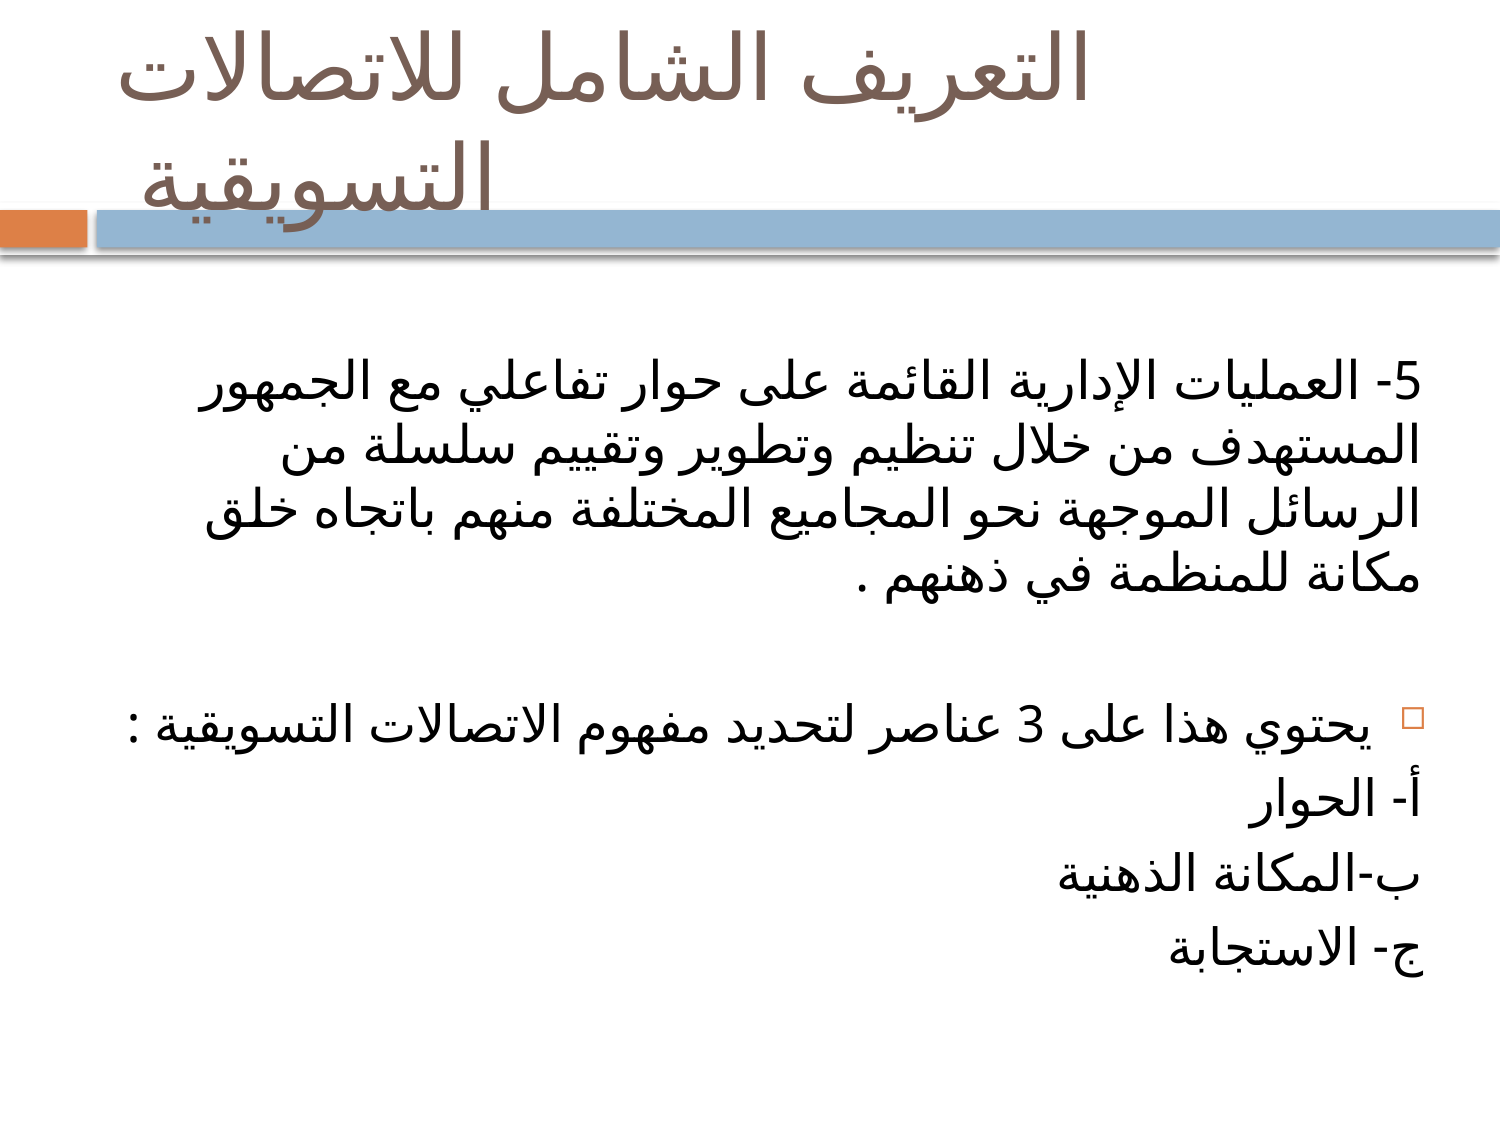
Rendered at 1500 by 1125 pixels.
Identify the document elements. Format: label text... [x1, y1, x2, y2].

title التعريف الشامل للاتصالات التسويقية [100, 37, 1438, 200]
list 5- العمليات الإدارية القائمة على حوار تفاعلي مع الجمهور المستهدف من خلال تنظيم وتطوير وتقييم سلسلة من الرسائل الموجهة نحو المجاميع المختلفة منهم باتجاه خلق مكانة للمنظمة في ذهنهم . يحتوي هذا على 3 عناصر لتحديد مفهوم الاتصالات التسويقية : أ- الحوار ب-المكانة الذهنية ج- الاستجابة [100, 262, 1438, 1000]
